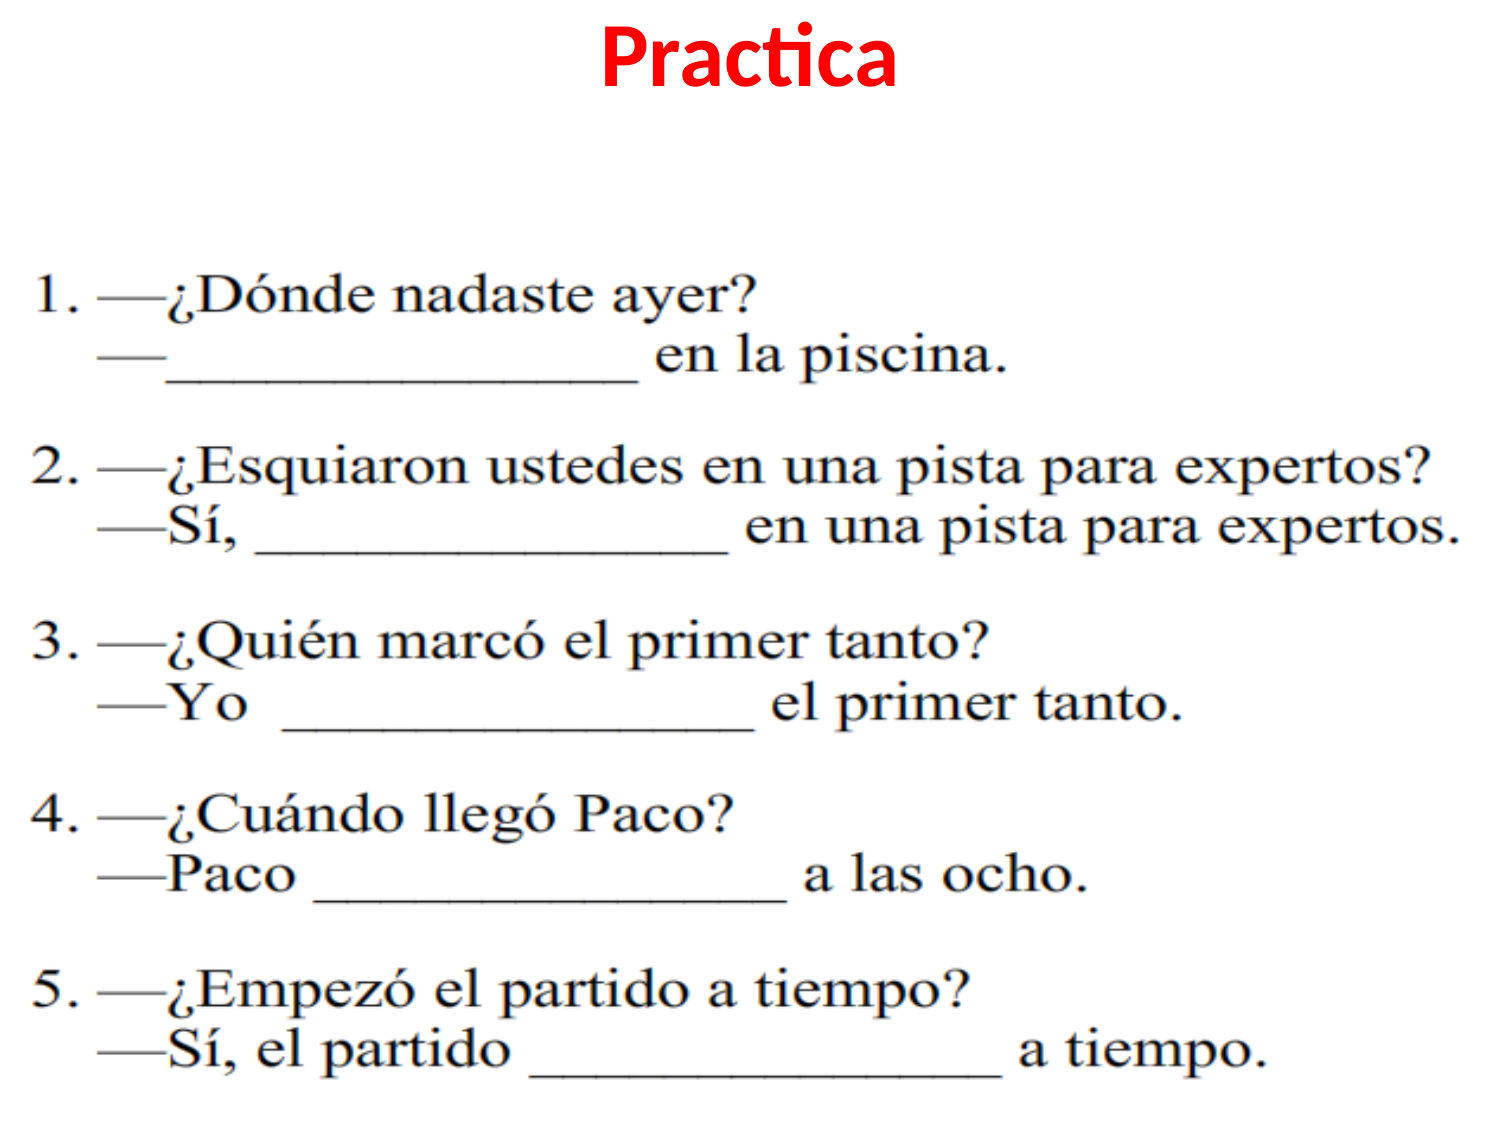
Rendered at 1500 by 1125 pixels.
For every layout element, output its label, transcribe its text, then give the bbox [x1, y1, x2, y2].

picture [12, 237, 1476, 1083]
text_box Practica [74, 0, 1425, 175]
